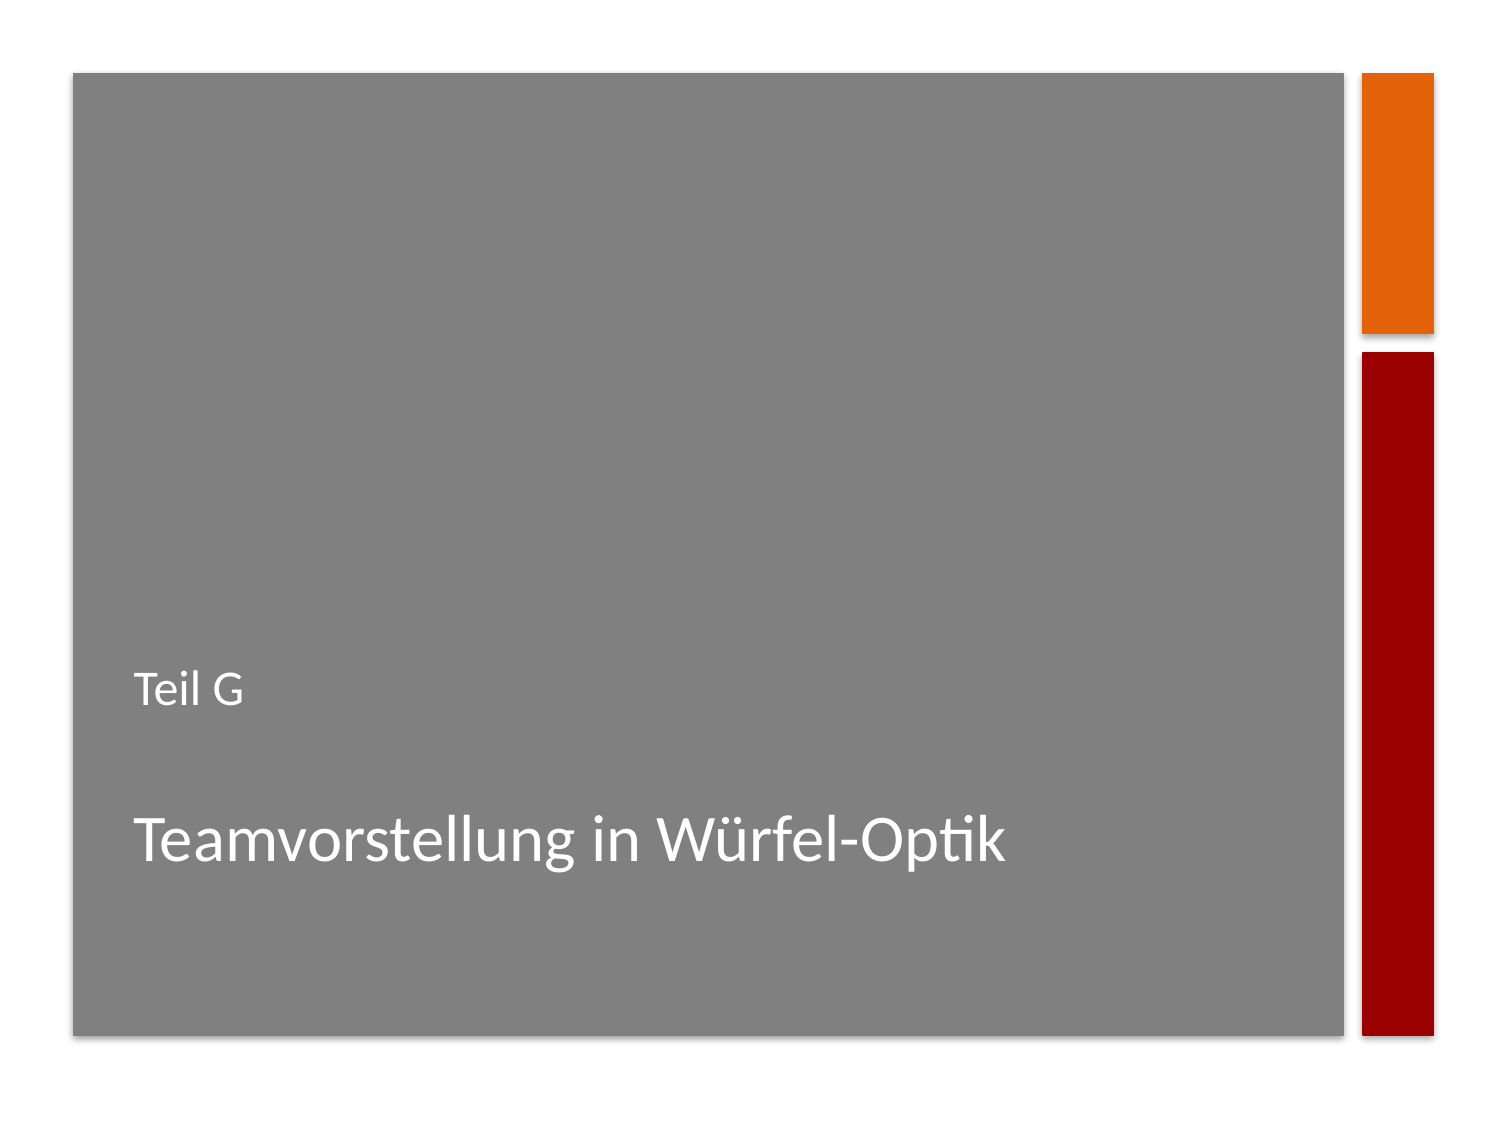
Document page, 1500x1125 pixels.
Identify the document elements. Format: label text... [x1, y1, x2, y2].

title Teamvorstellung in Würfel-Optik [118, 723, 1306, 947]
list Teil G [118, 476, 1306, 723]
